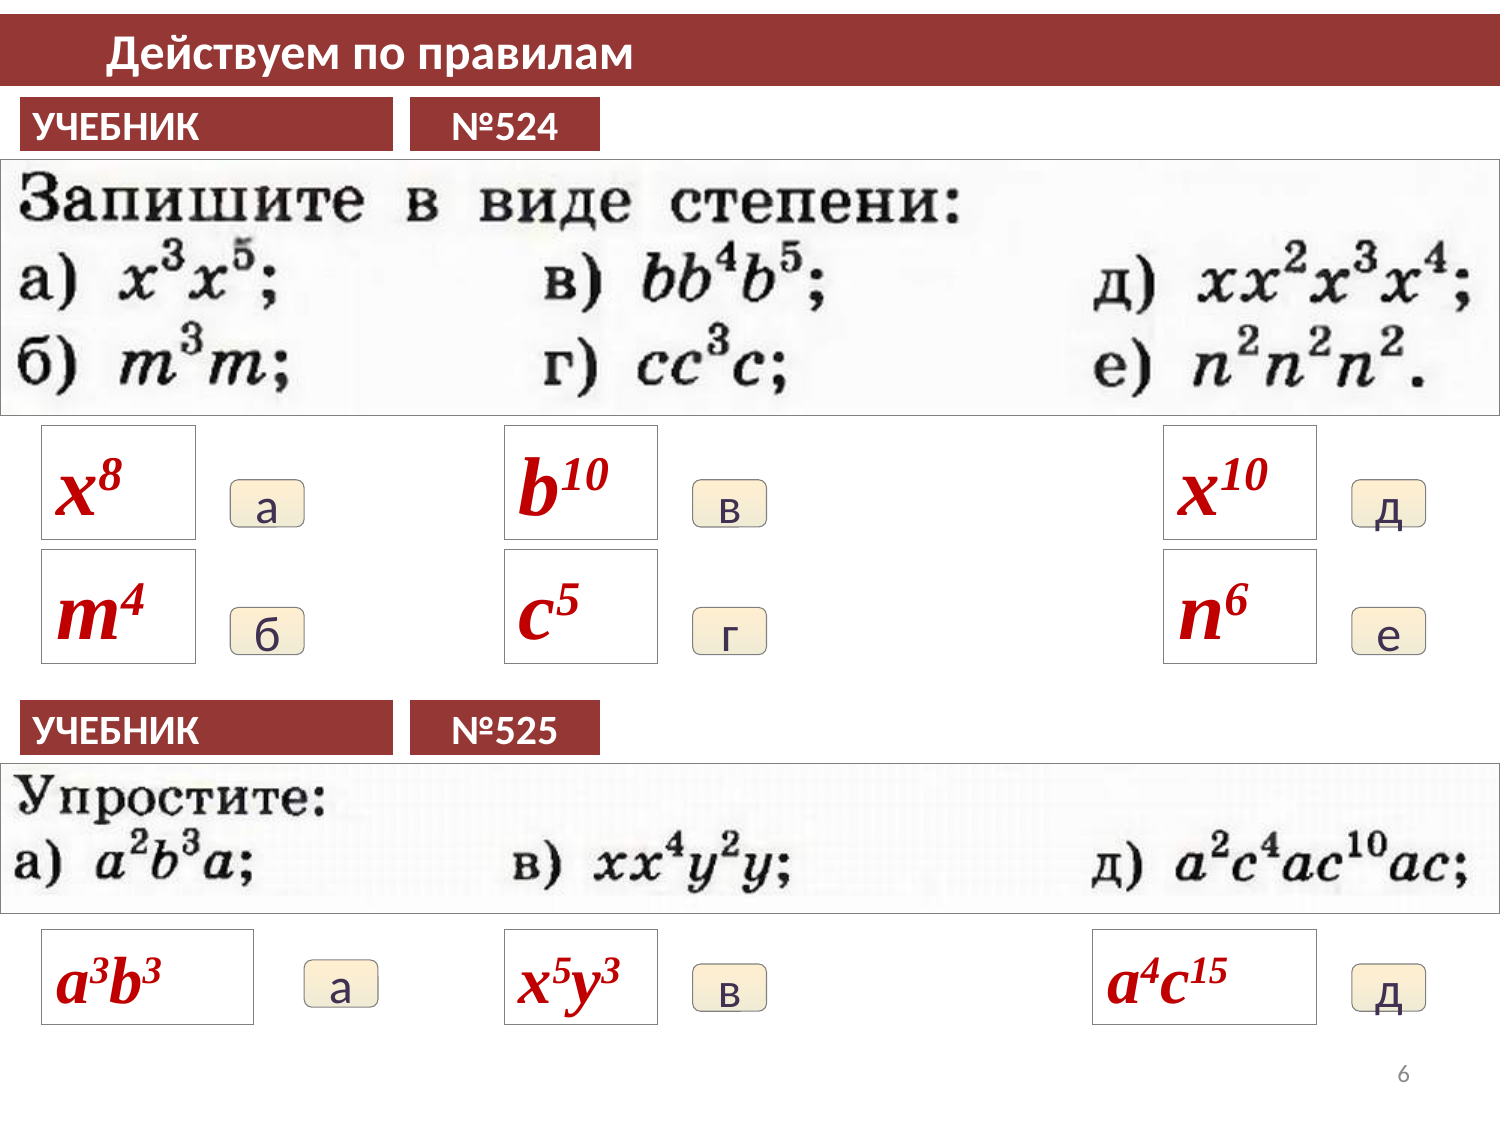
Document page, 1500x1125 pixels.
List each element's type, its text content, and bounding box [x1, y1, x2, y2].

text_box x5y3 [504, 929, 658, 1025]
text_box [17, 94, 603, 154]
picture [0, 762, 1500, 914]
text_box д [1349, 477, 1428, 530]
text_box а [228, 477, 307, 530]
text_box n6 [1163, 549, 1317, 664]
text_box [17, 698, 603, 758]
text_box д [1349, 961, 1428, 1014]
text_box г [690, 605, 769, 657]
text_box е [1349, 605, 1428, 657]
picture [0, 159, 1500, 417]
text_box а [302, 957, 381, 1010]
text_box б [228, 605, 307, 657]
text_box в [690, 477, 769, 530]
text_box x10 [1163, 425, 1317, 540]
text_box в [690, 961, 769, 1014]
text_box c5 [504, 549, 658, 664]
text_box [0, 11, 1500, 89]
text_box a3b3 [41, 929, 254, 1025]
slide_number 6 [1074, 1042, 1425, 1103]
text_box b10 [504, 425, 658, 540]
text_box m4 [41, 549, 196, 664]
text_box a4c15 [1092, 929, 1317, 1025]
text_box x8 [41, 425, 196, 540]
